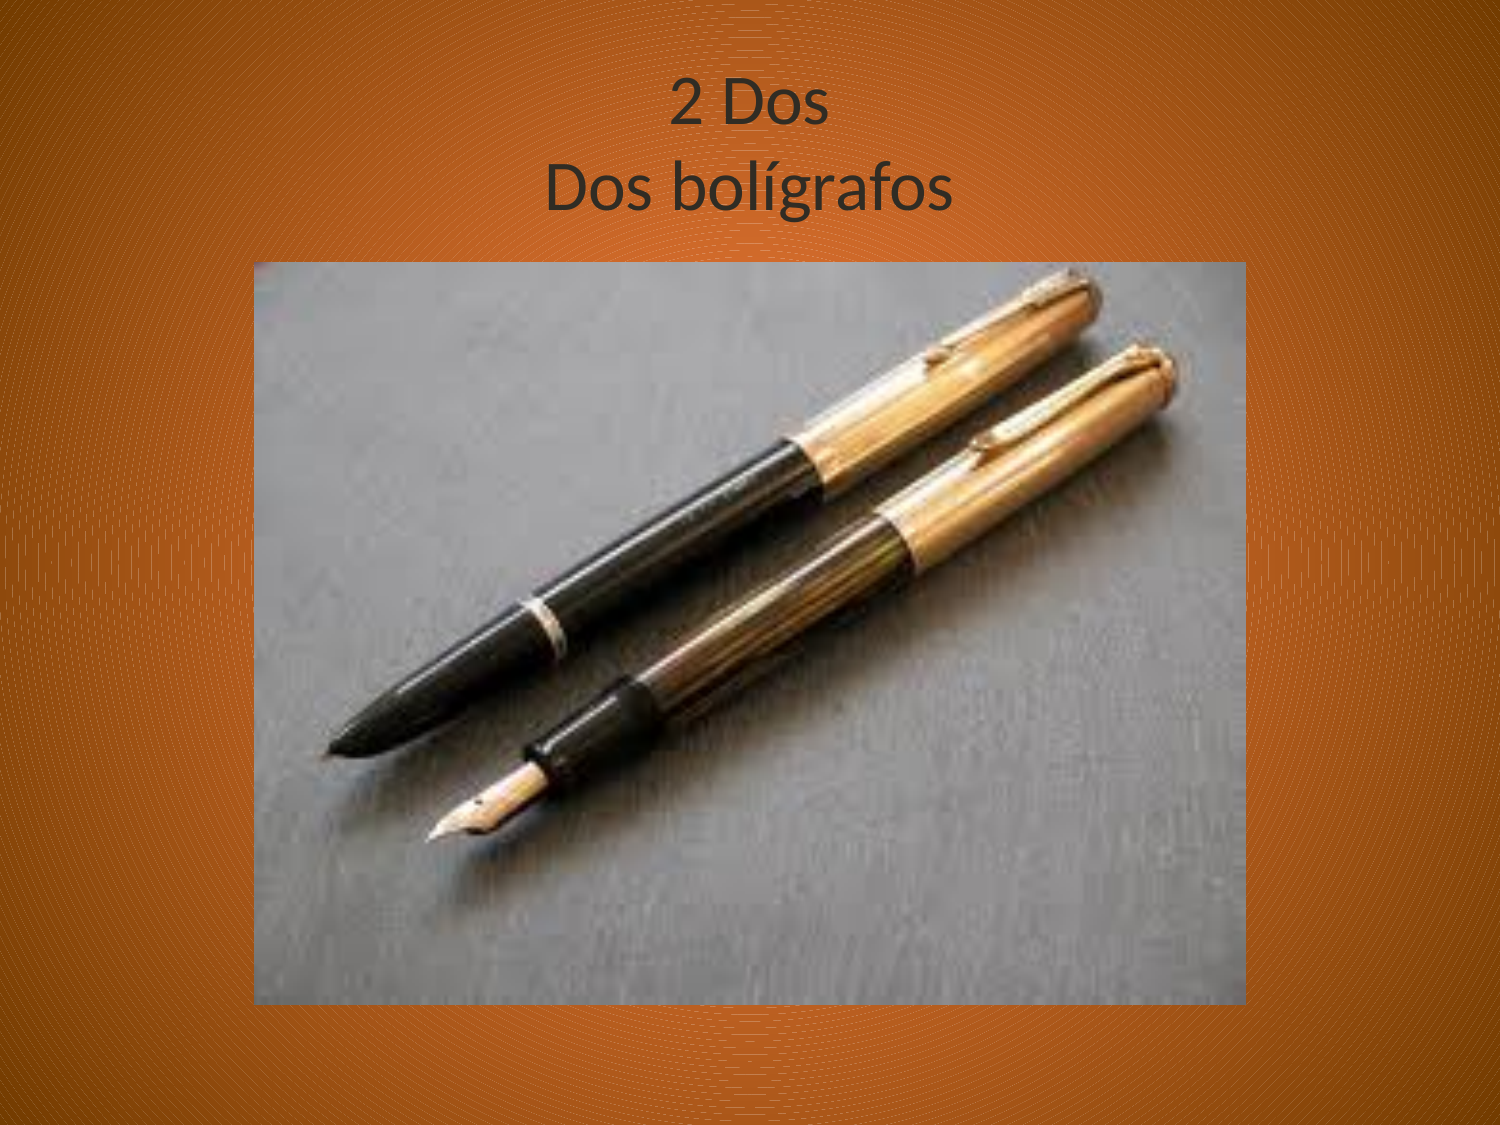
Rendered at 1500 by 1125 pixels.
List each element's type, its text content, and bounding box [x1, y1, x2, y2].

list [74, 262, 1426, 1006]
title 2 Dos Dos bolígrafos [75, 45, 1425, 233]
